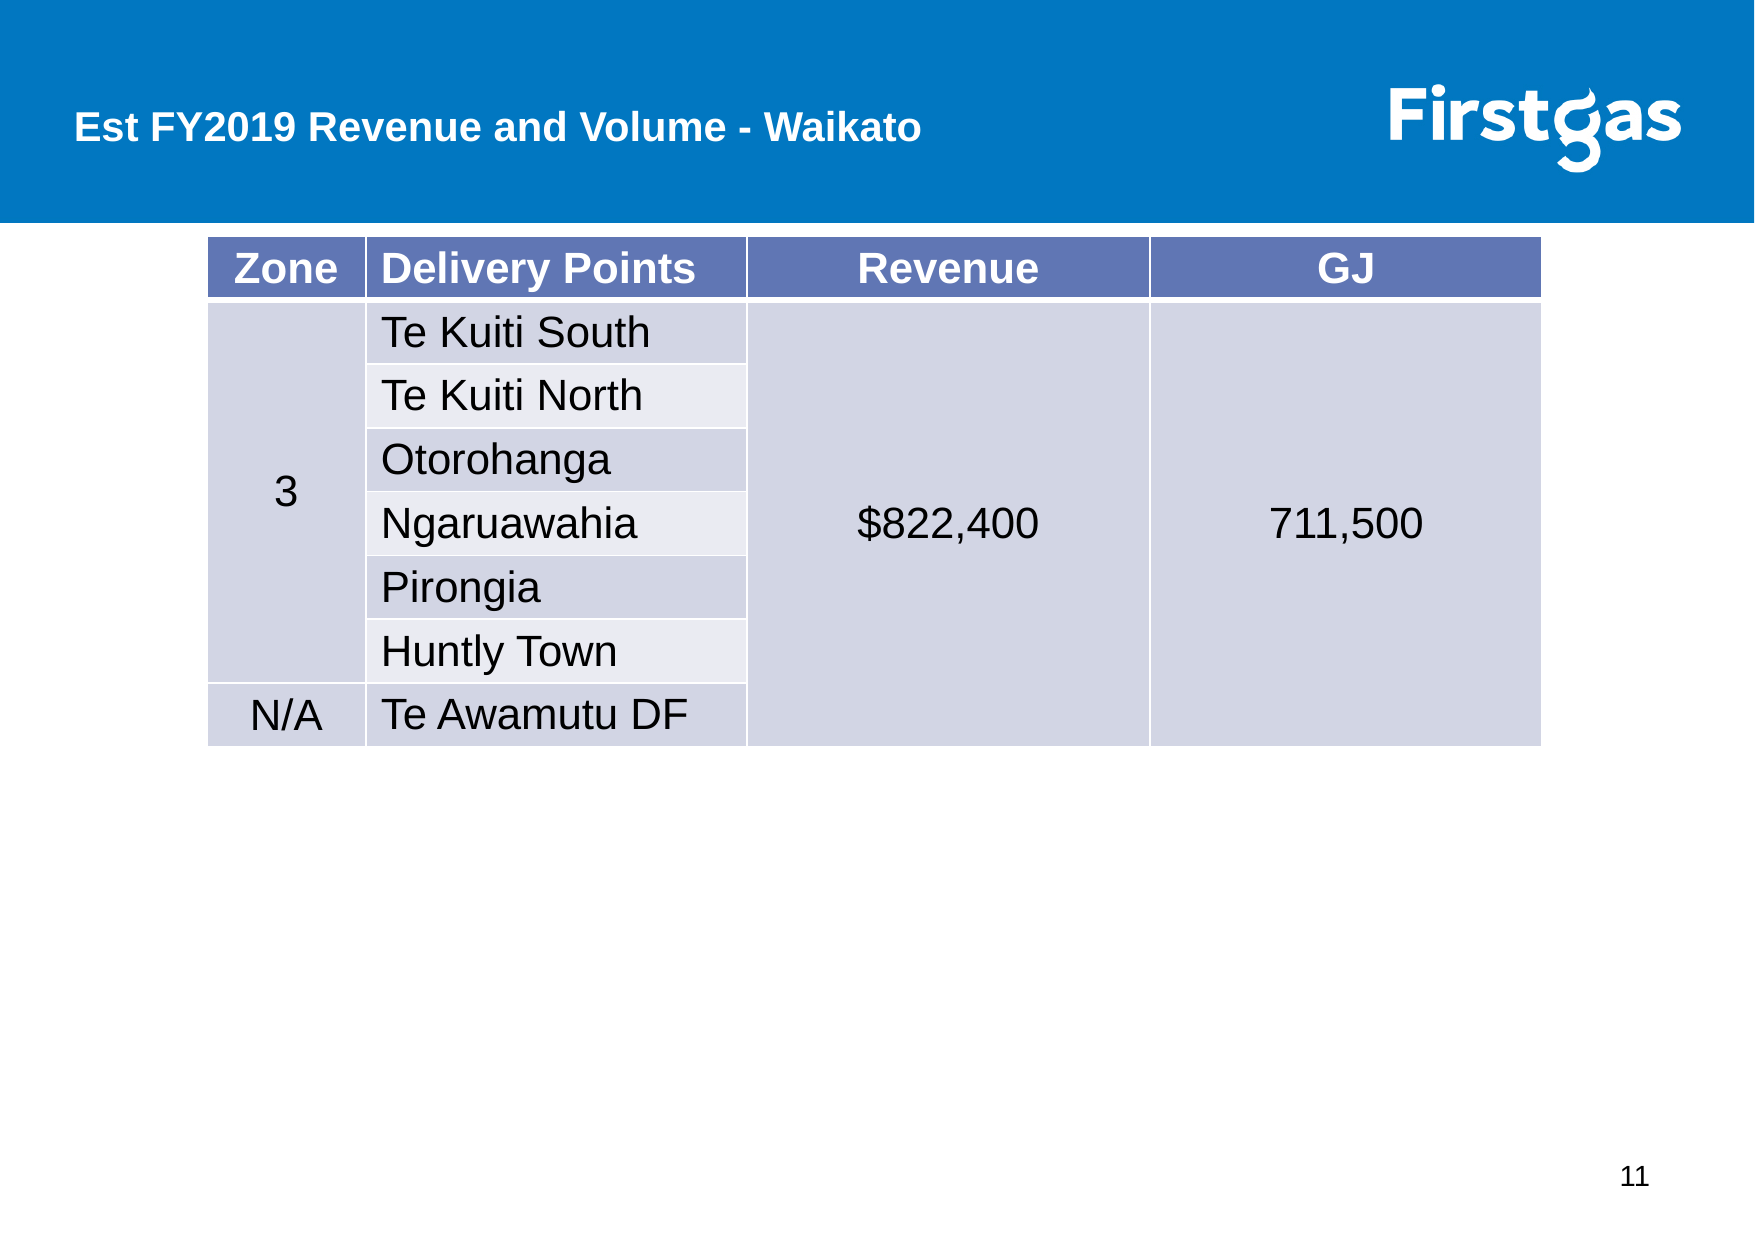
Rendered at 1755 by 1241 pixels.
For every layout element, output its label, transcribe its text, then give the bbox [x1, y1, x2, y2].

table_header Delivery Points [367, 237, 746, 297]
picture [0, 0, 1755, 1241]
table_header GJ [1151, 237, 1541, 297]
table_cell Otorohanga [367, 429, 746, 491]
text_box Est FY2019 Revenue and Volume - Waikato [73, 78, 1350, 148]
table_cell Pirongia [367, 556, 746, 618]
table_header Zone [208, 237, 365, 297]
table_header Revenue [748, 237, 1149, 297]
table_cell Te Awamutu DF [367, 684, 746, 746]
slide_number 11 [1257, 1149, 1667, 1216]
table_cell Huntly Town [367, 620, 746, 682]
table_cell Ngaruawahia [367, 492, 746, 555]
table_cell 711,500 [1151, 303, 1541, 746]
table_cell Te Kuiti North [367, 365, 746, 427]
table_cell N/A [208, 684, 365, 746]
table_cell $822,400 [748, 303, 1149, 746]
table_cell 3 [208, 303, 365, 682]
table_cell Te Kuiti South [367, 303, 746, 363]
